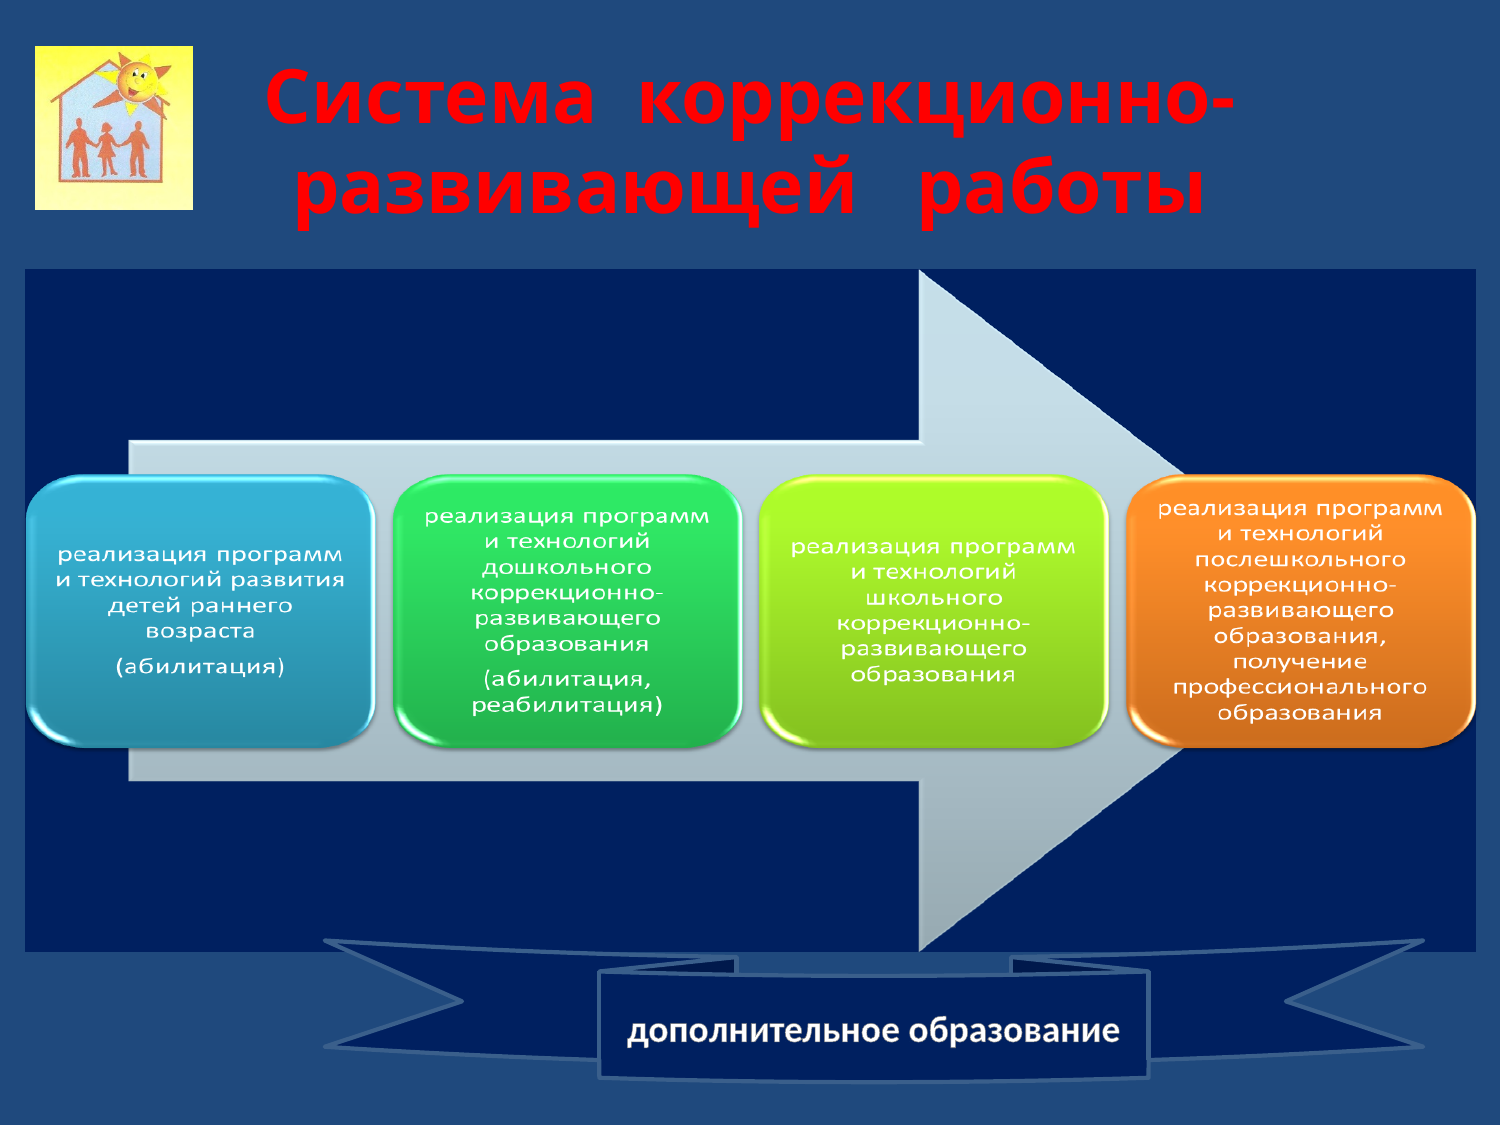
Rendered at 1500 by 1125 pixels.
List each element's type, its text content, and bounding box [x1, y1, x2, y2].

title Система коррекционно-развивающей работы [74, 44, 1426, 233]
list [17, 266, 1483, 953]
text_box дополнительное образование [322, 961, 1426, 1085]
picture [34, 46, 193, 211]
